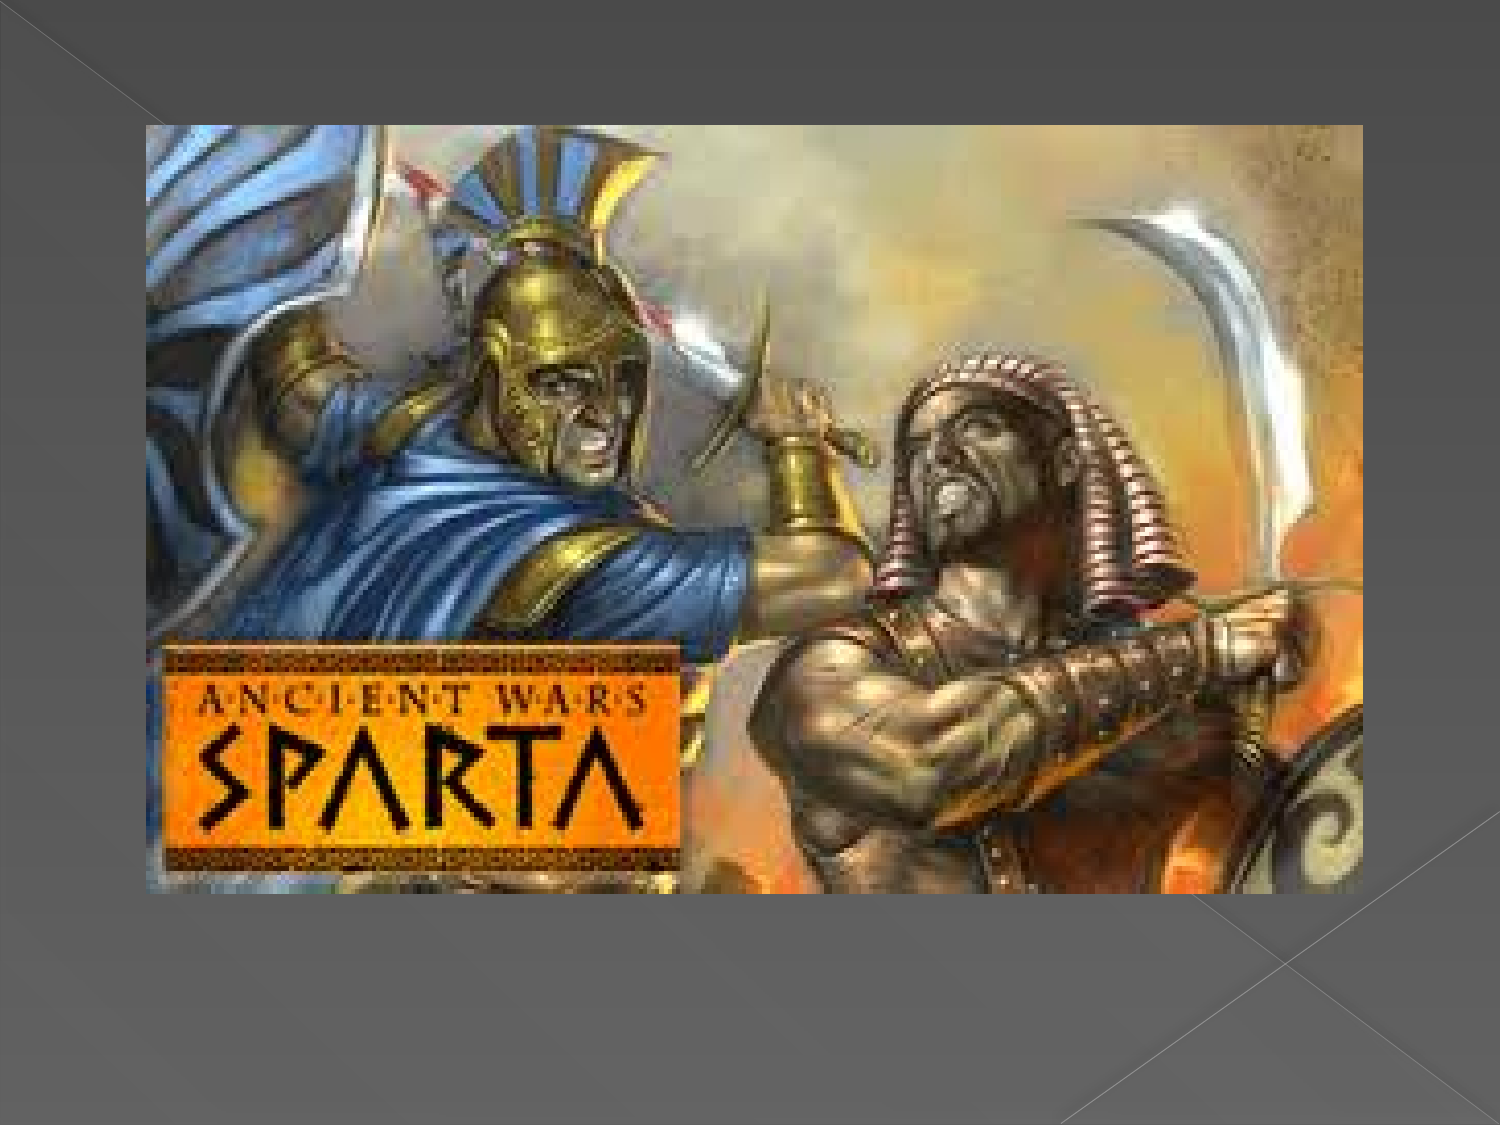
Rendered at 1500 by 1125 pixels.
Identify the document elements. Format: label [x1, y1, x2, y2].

list [146, 125, 1363, 894]
